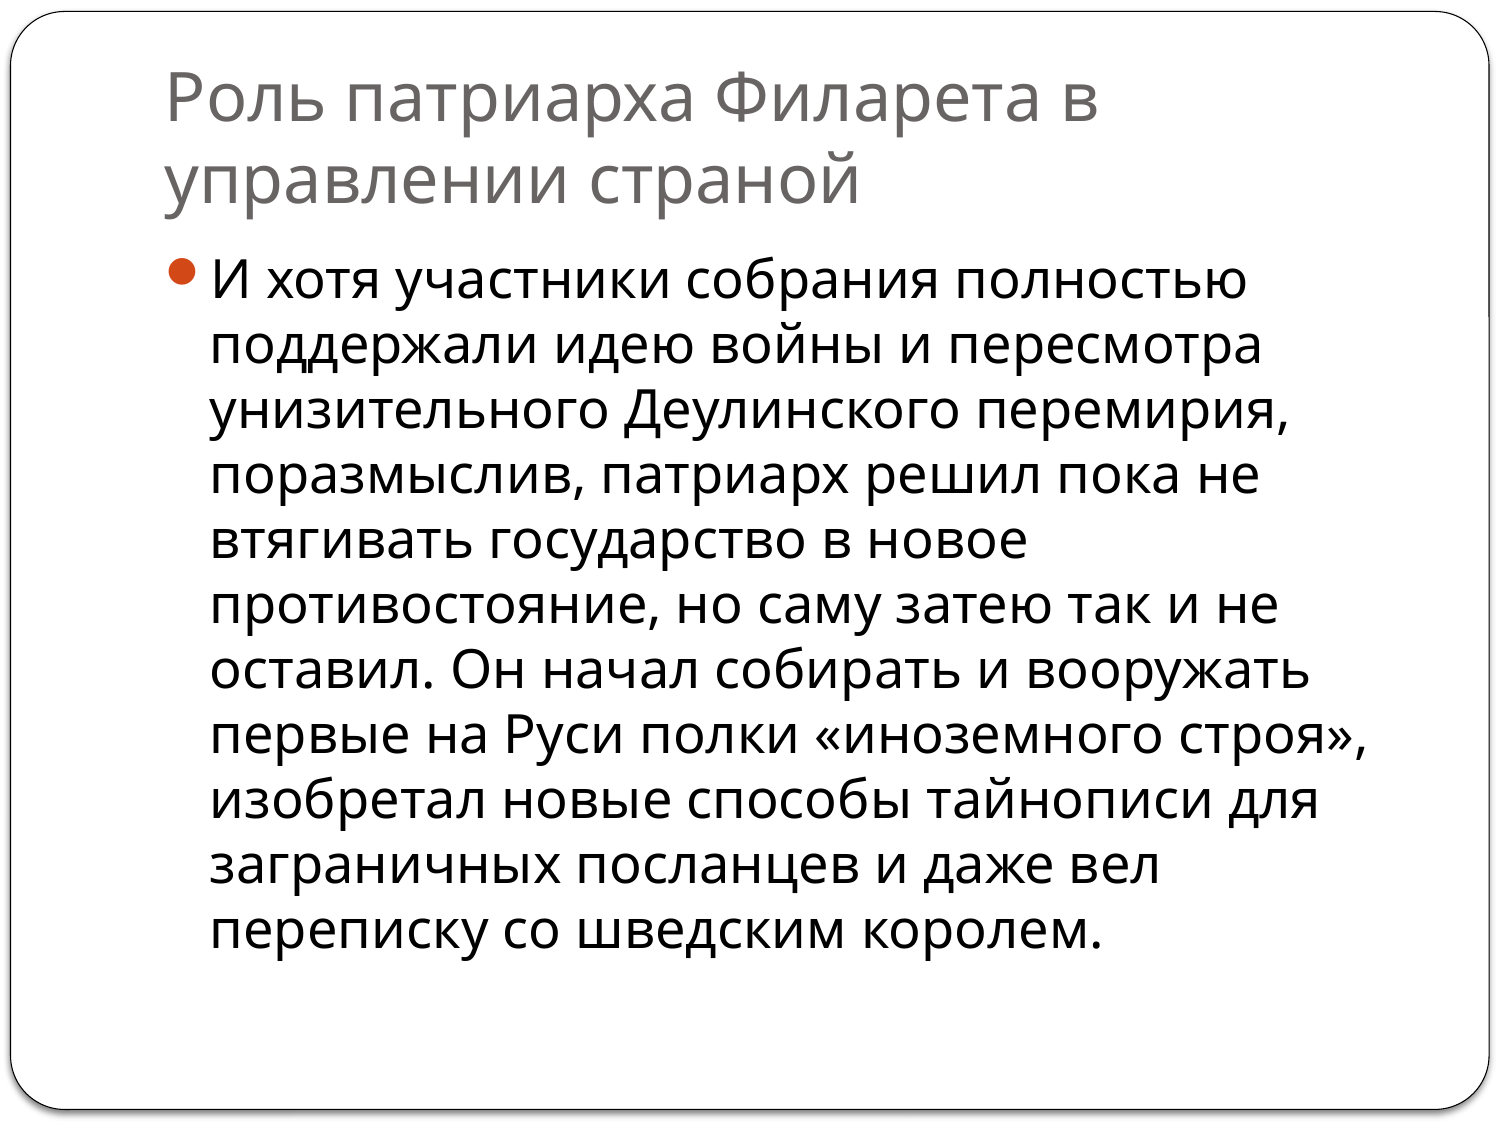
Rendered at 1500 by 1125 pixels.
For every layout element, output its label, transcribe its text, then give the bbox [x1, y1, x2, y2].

list И хотя участники собрания полностью поддержали идею войны и пересмотра унизительного Деулинского перемирия, поразмыслив, патриарх решил пока не втягивать государство в новое противостояние, но саму затею так и не оставил. Он начал собирать и вооружать первые на Руси полки «иноземного строя», изобретал новые способы тайнописи для заграничных посланцев и даже вел переписку со шведским королем. [150, 237, 1425, 988]
title Роль патриарха Филарета в управлении страной [150, 45, 1425, 233]
